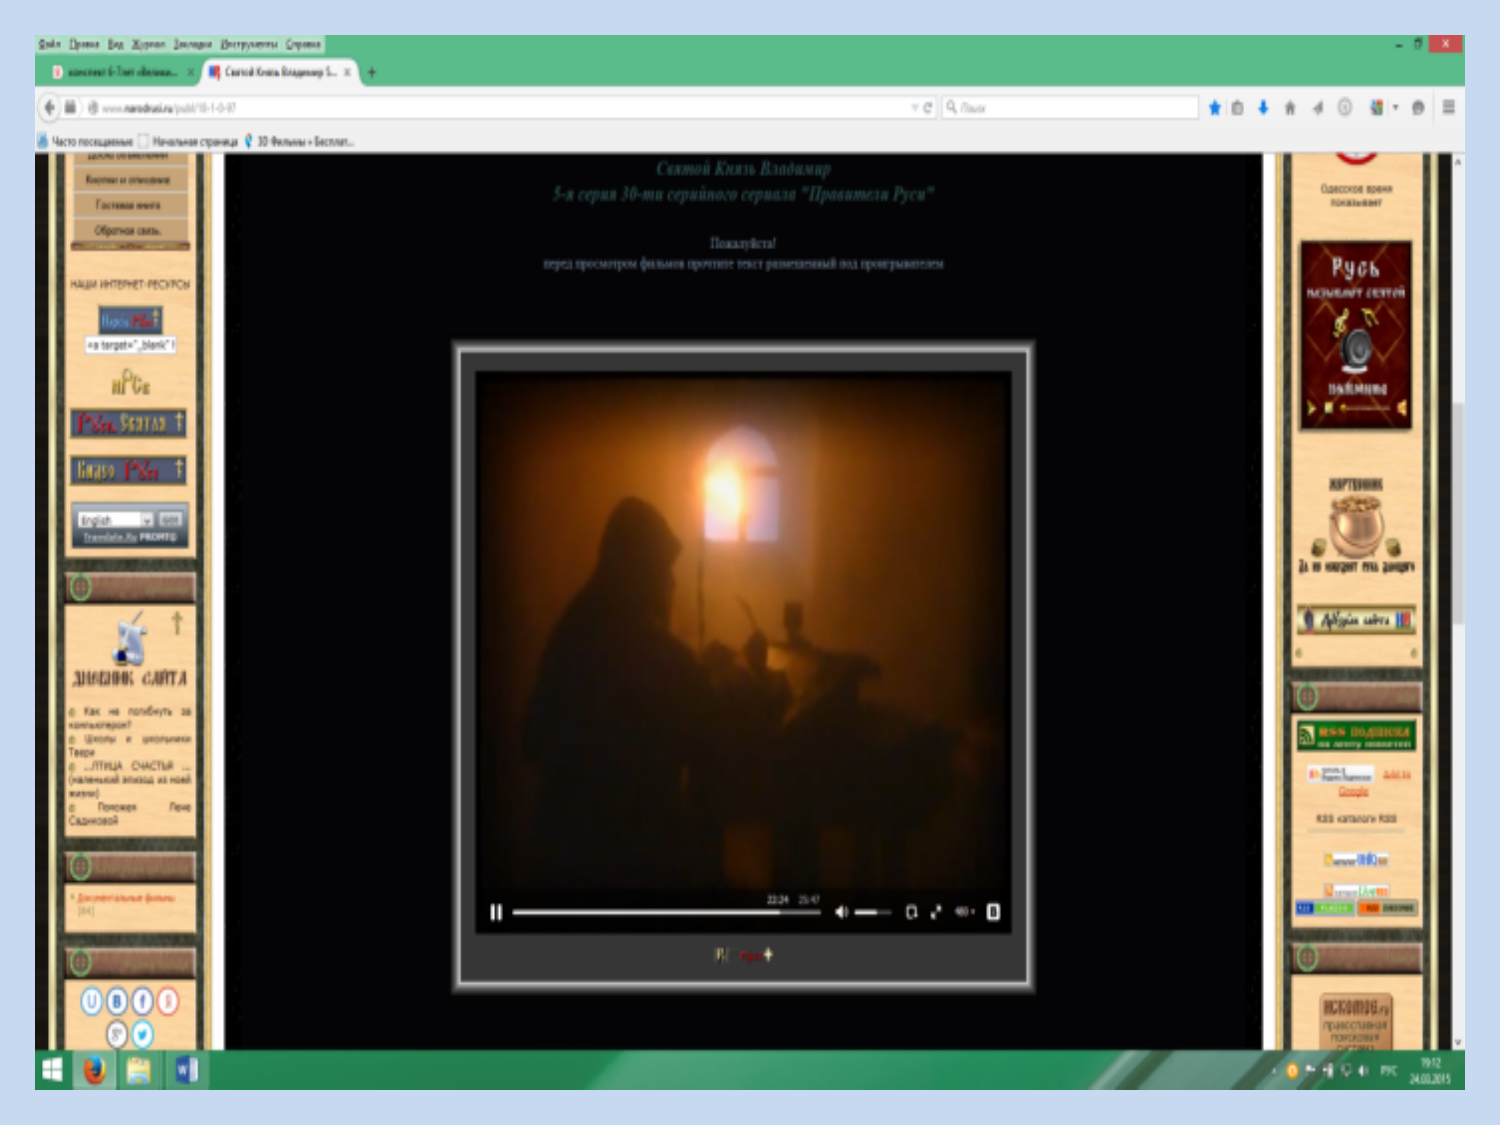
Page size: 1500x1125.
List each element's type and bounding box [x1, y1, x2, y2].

list [34, 34, 1466, 1091]
